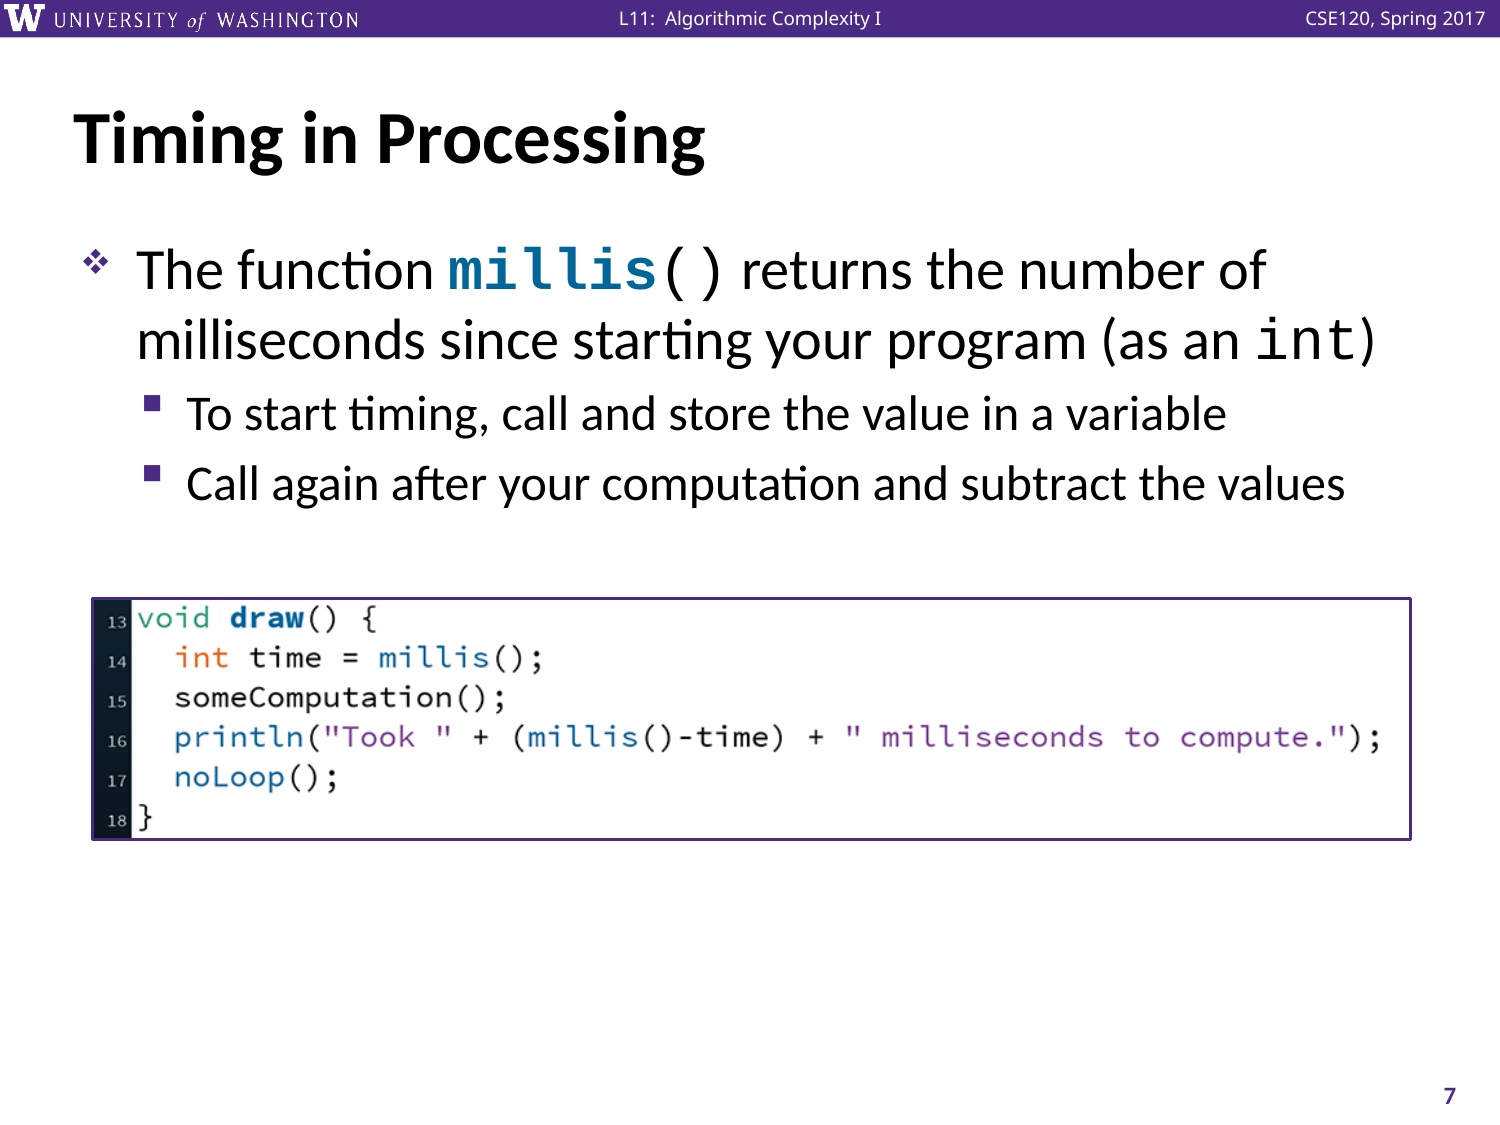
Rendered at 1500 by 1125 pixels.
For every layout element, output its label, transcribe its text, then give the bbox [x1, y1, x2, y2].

title Timing in Processing [58, 71, 1438, 197]
list The function millis() returns the number of milliseconds since starting your program (as an int) To start timing, call and store the value in a variable Call again after your computation and subtract the values [64, 223, 1438, 1040]
picture [93, 599, 1409, 838]
slide_number 7 [1400, 1065, 1500, 1125]
picture [4, 4, 358, 32]
